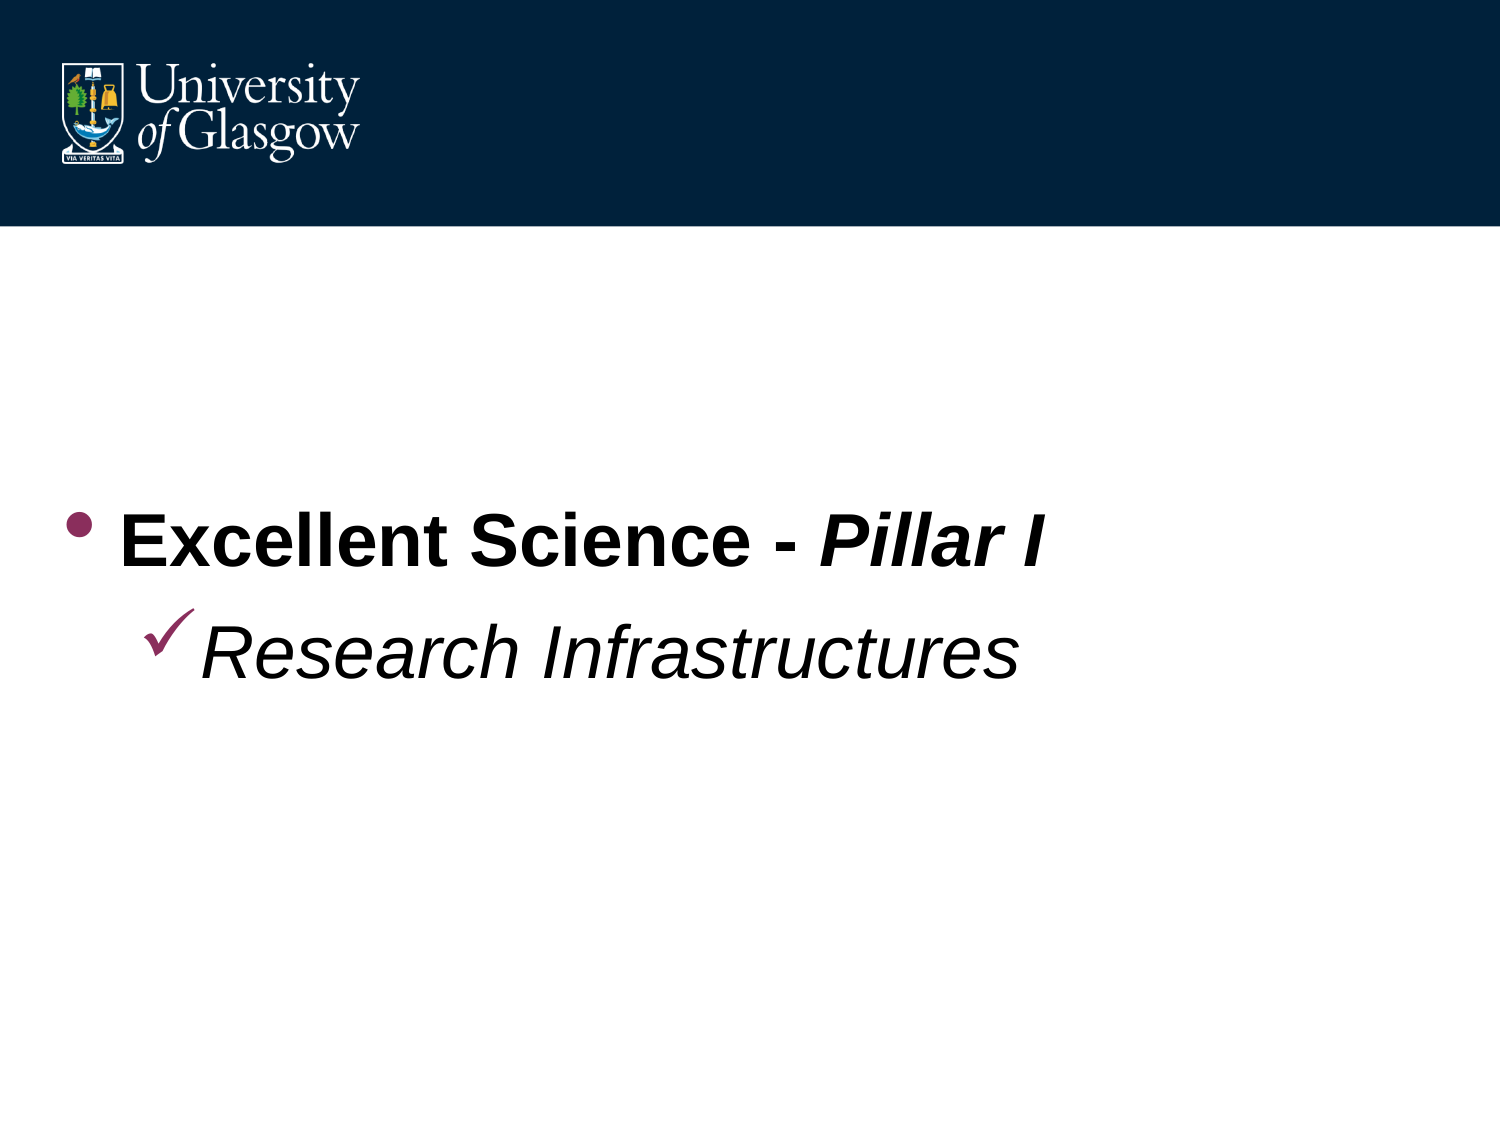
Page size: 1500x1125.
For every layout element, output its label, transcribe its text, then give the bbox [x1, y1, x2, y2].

list Excellent Science - Pillar I Research Infrastructures [62, 265, 1480, 1058]
picture [62, 61, 361, 164]
